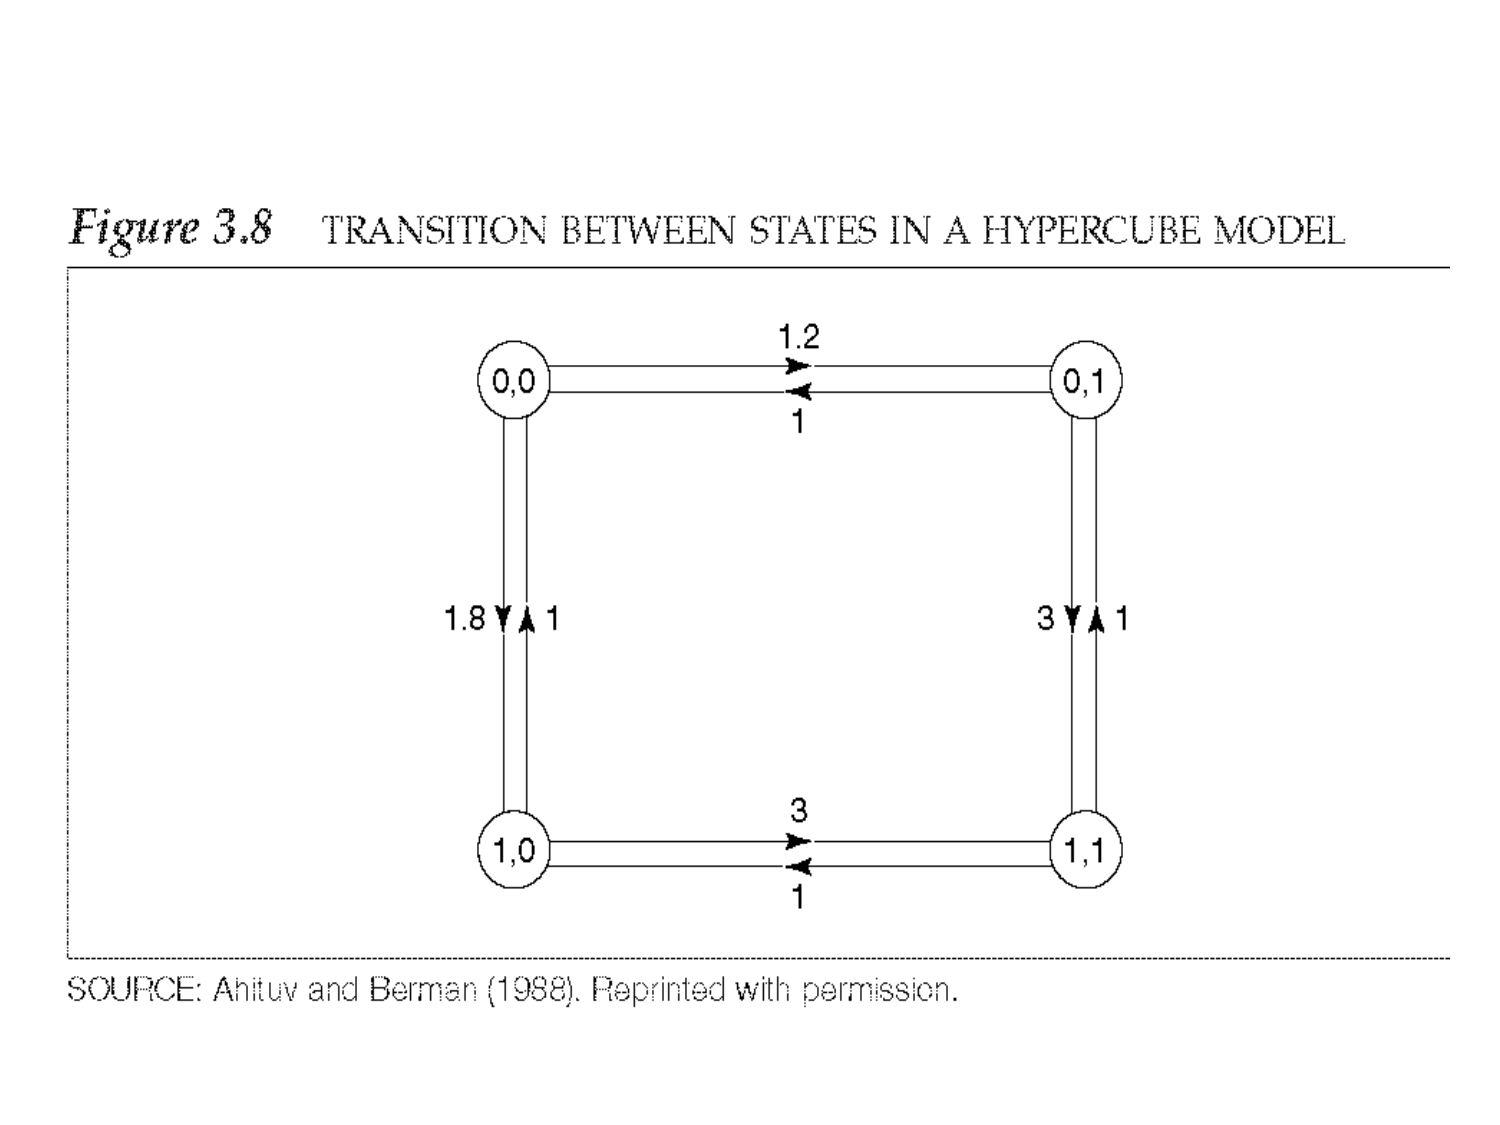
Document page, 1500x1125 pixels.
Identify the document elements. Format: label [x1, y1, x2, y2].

picture [49, 187, 1451, 1035]
